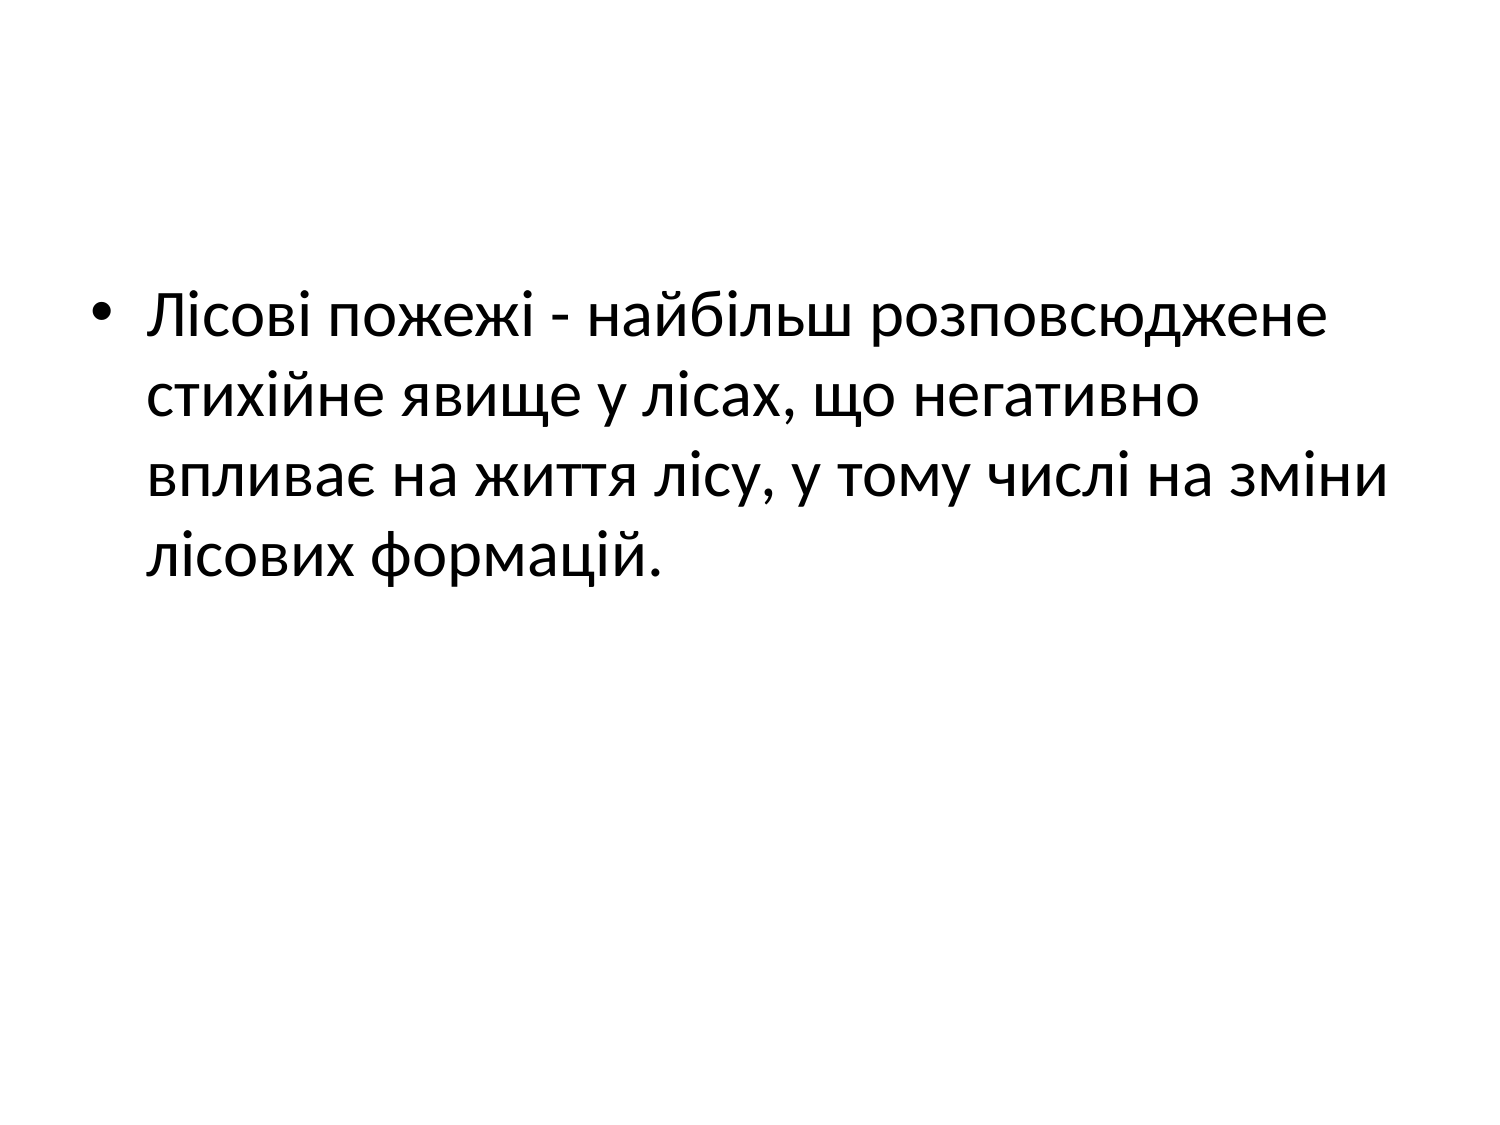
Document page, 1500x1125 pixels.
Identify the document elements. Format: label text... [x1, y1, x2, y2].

list Лісові пожежі - найбільш розповсюджене стихійне явище у лісах, що негативно впливає на життя лісу, у тому числі на зміни лісових формацій. [75, 262, 1425, 1005]
